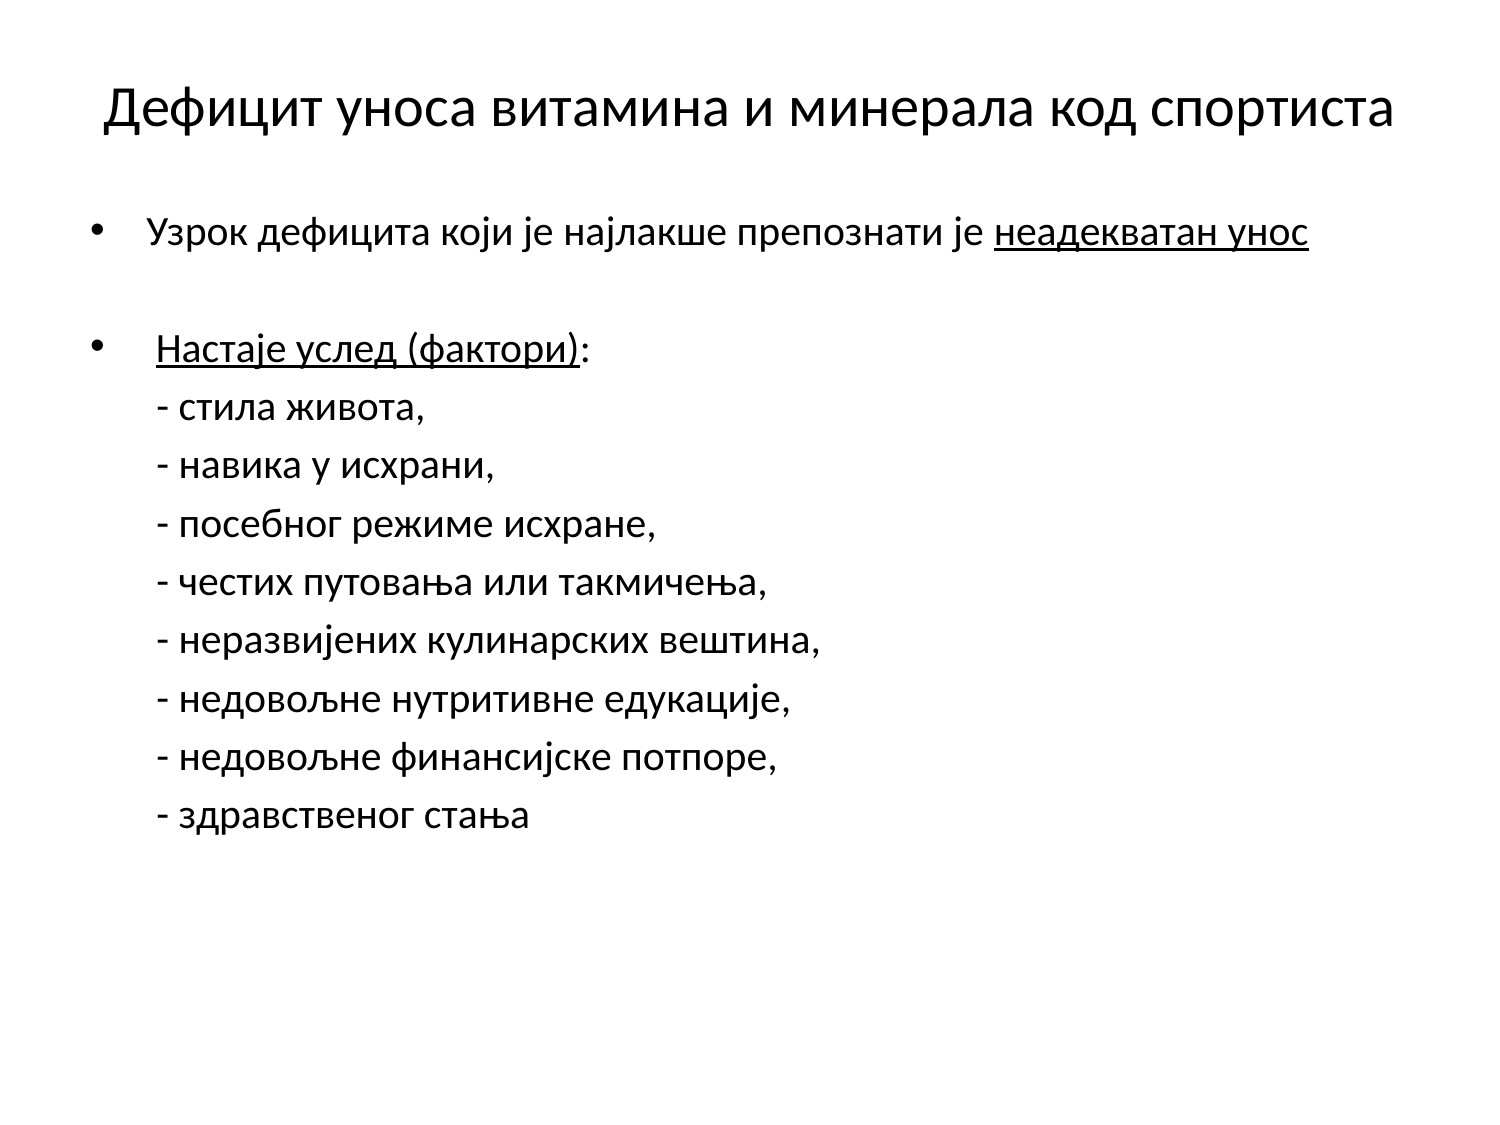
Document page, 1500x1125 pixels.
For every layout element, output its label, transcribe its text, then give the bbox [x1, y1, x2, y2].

list Узрок дефицита који је најлакше препознати је неадекватан унос Настаје услед (фактори): - стила живота, - навика у исхрани, - посебног режиме исхране, - честих путовања или такмичења, - неразвијених кулинарских вештина, - недовољне нутритивне едукације, - недовољне финансијске потпоре, - здравственог стања [75, 196, 1425, 939]
title Дефицит уноса витамина и минерала код спортиста [75, 45, 1425, 161]
